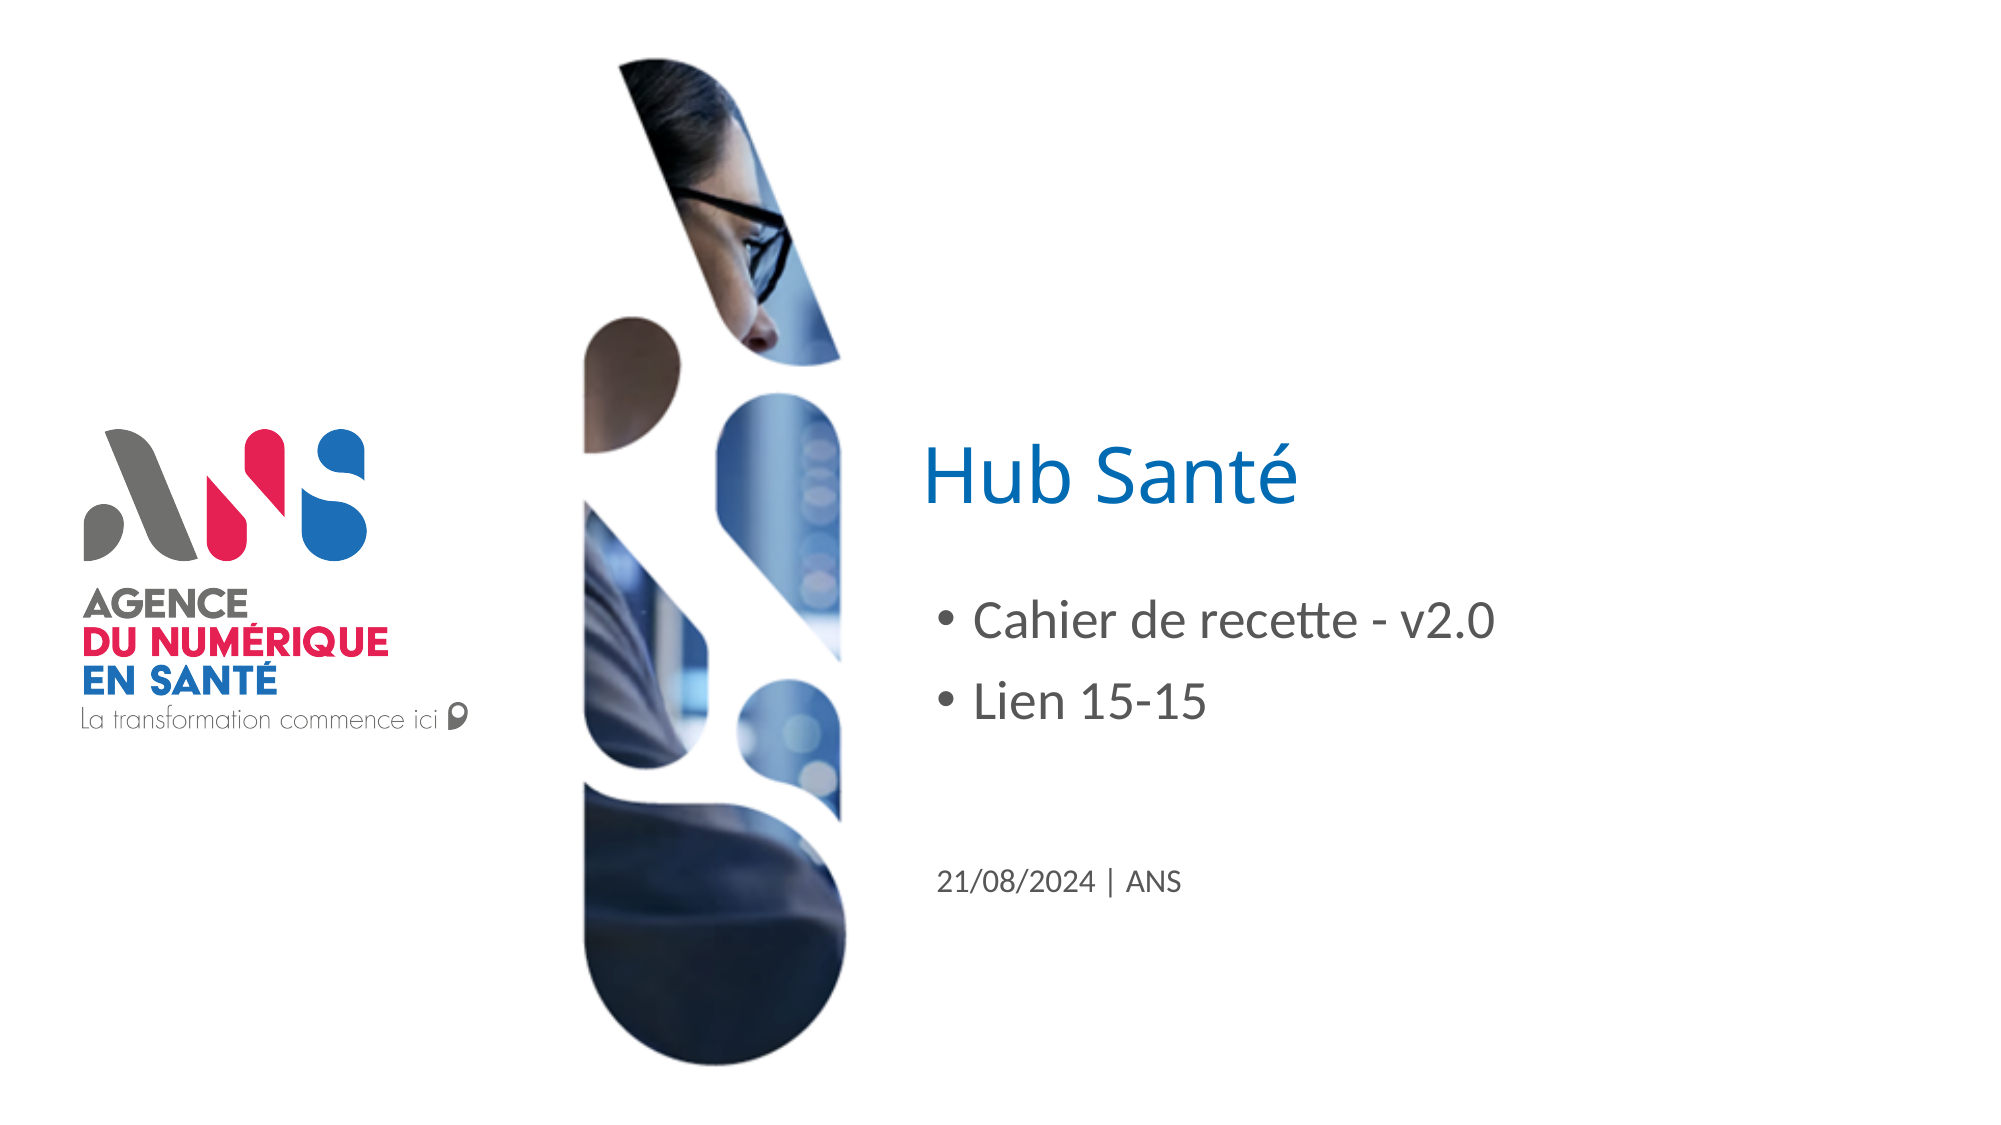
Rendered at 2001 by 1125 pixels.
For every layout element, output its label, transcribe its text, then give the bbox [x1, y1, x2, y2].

picture [560, 48, 859, 1077]
list 21/08/2024 | ANS [921, 856, 1912, 941]
picture [82, 429, 468, 730]
title Hub Santé [921, 368, 1912, 583]
list Cahier de recette - v2.0 Lien 15-15 [921, 583, 1954, 729]
